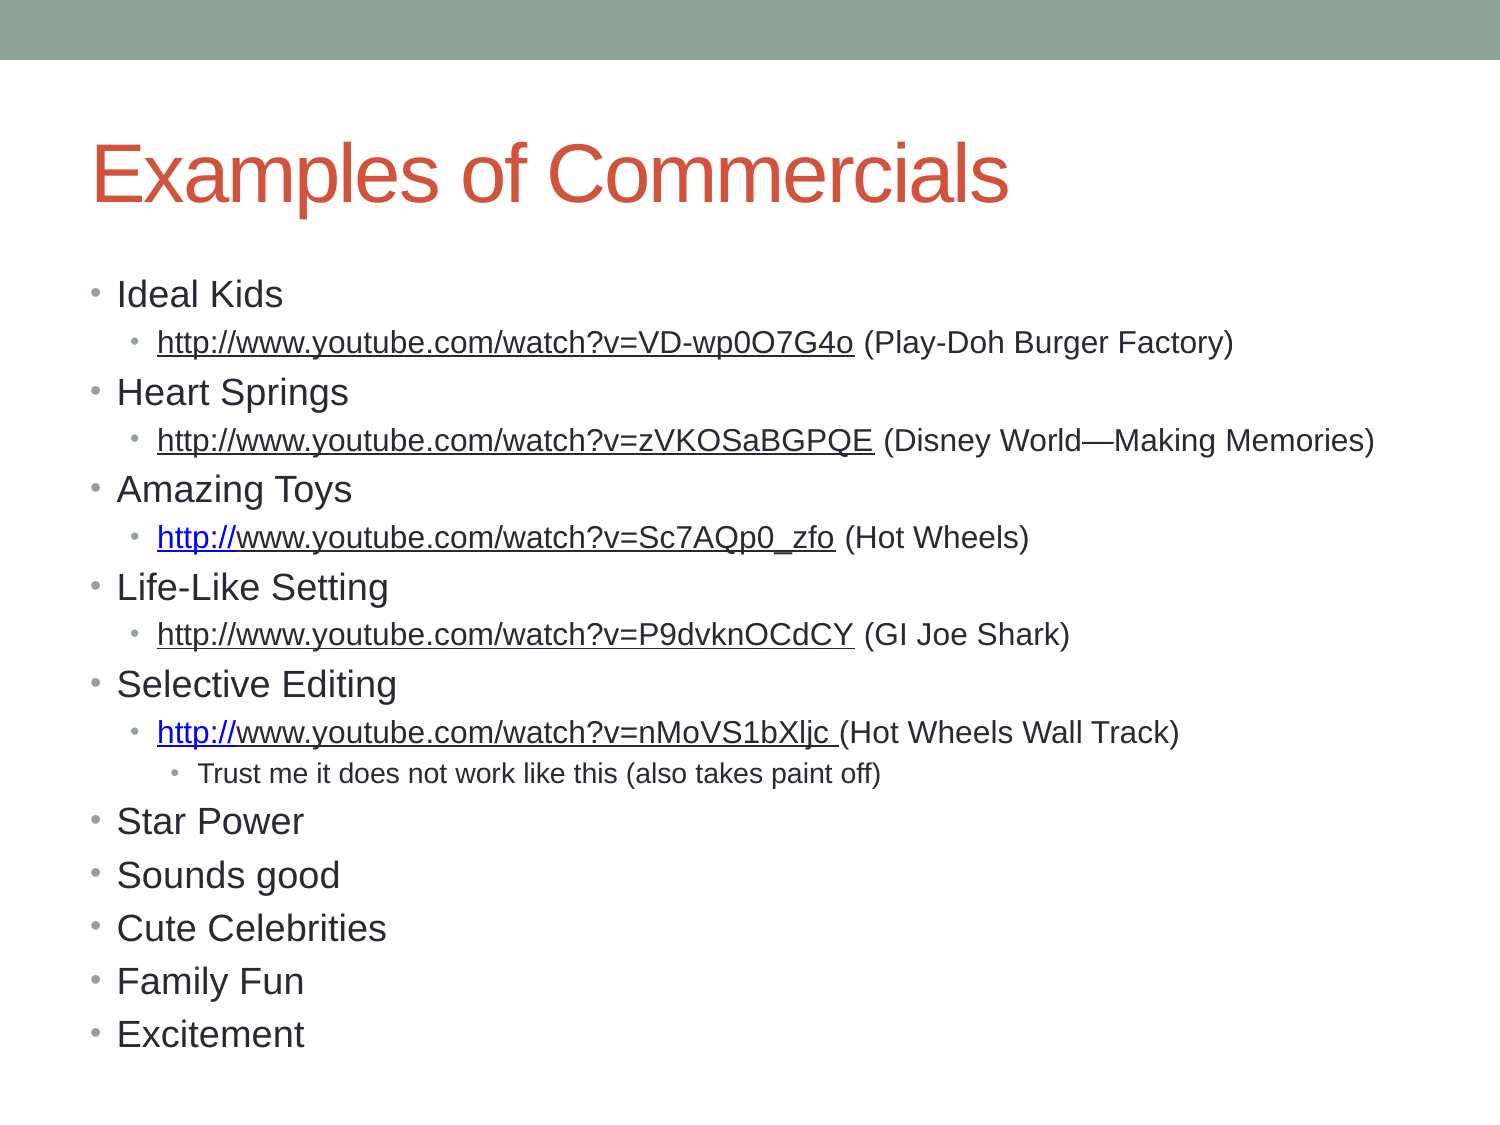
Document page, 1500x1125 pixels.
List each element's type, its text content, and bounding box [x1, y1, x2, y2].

list Ideal Kids http://www.youtube.com/watch?v=VD-wp0O7G4o (Play-Doh Burger Factory) Heart Springs http://www.youtube.com/watch?v=zVKOSaBGPQE (Disney World—Making Memories) Amazing Toys http://www.youtube.com/watch?v=Sc7AQp0_zfo (Hot Wheels) Life-Like Setting http://www.youtube.com/watch?v=P9dvknOCdCY (GI Joe Shark) Selective Editing http://www.youtube.com/watch?v=nMoVS1bXljc (Hot Wheels Wall Track) Trust me it does not work like this (also takes paint off) Star Power Sounds good Cute Celebrities Family Fun Excitement [75, 262, 1425, 1063]
title Examples of Commercials [75, 87, 1425, 250]
